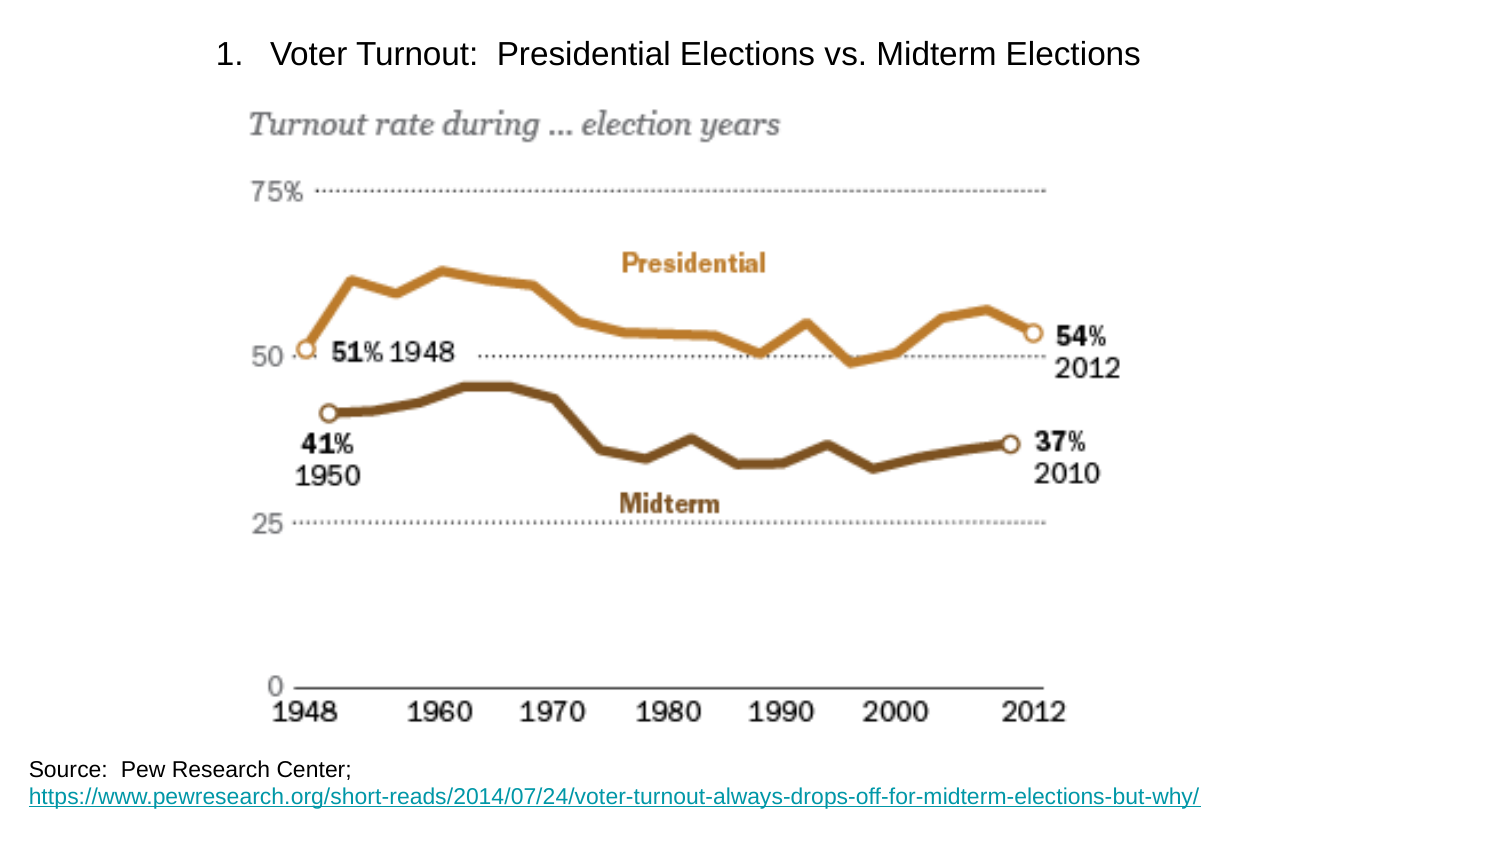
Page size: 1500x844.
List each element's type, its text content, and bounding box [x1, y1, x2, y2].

text_box Voter Turnout: Presidential Elections vs. Midterm Elections [154, 16, 1184, 87]
text_box Source: Pew Research Center; https://www.pewresearch.org/short-reads/2014/07/24/voter-turnout-always-drops-off-for-midterm-elections-but-why/ [13, 739, 1487, 844]
picture [236, 99, 1145, 745]
